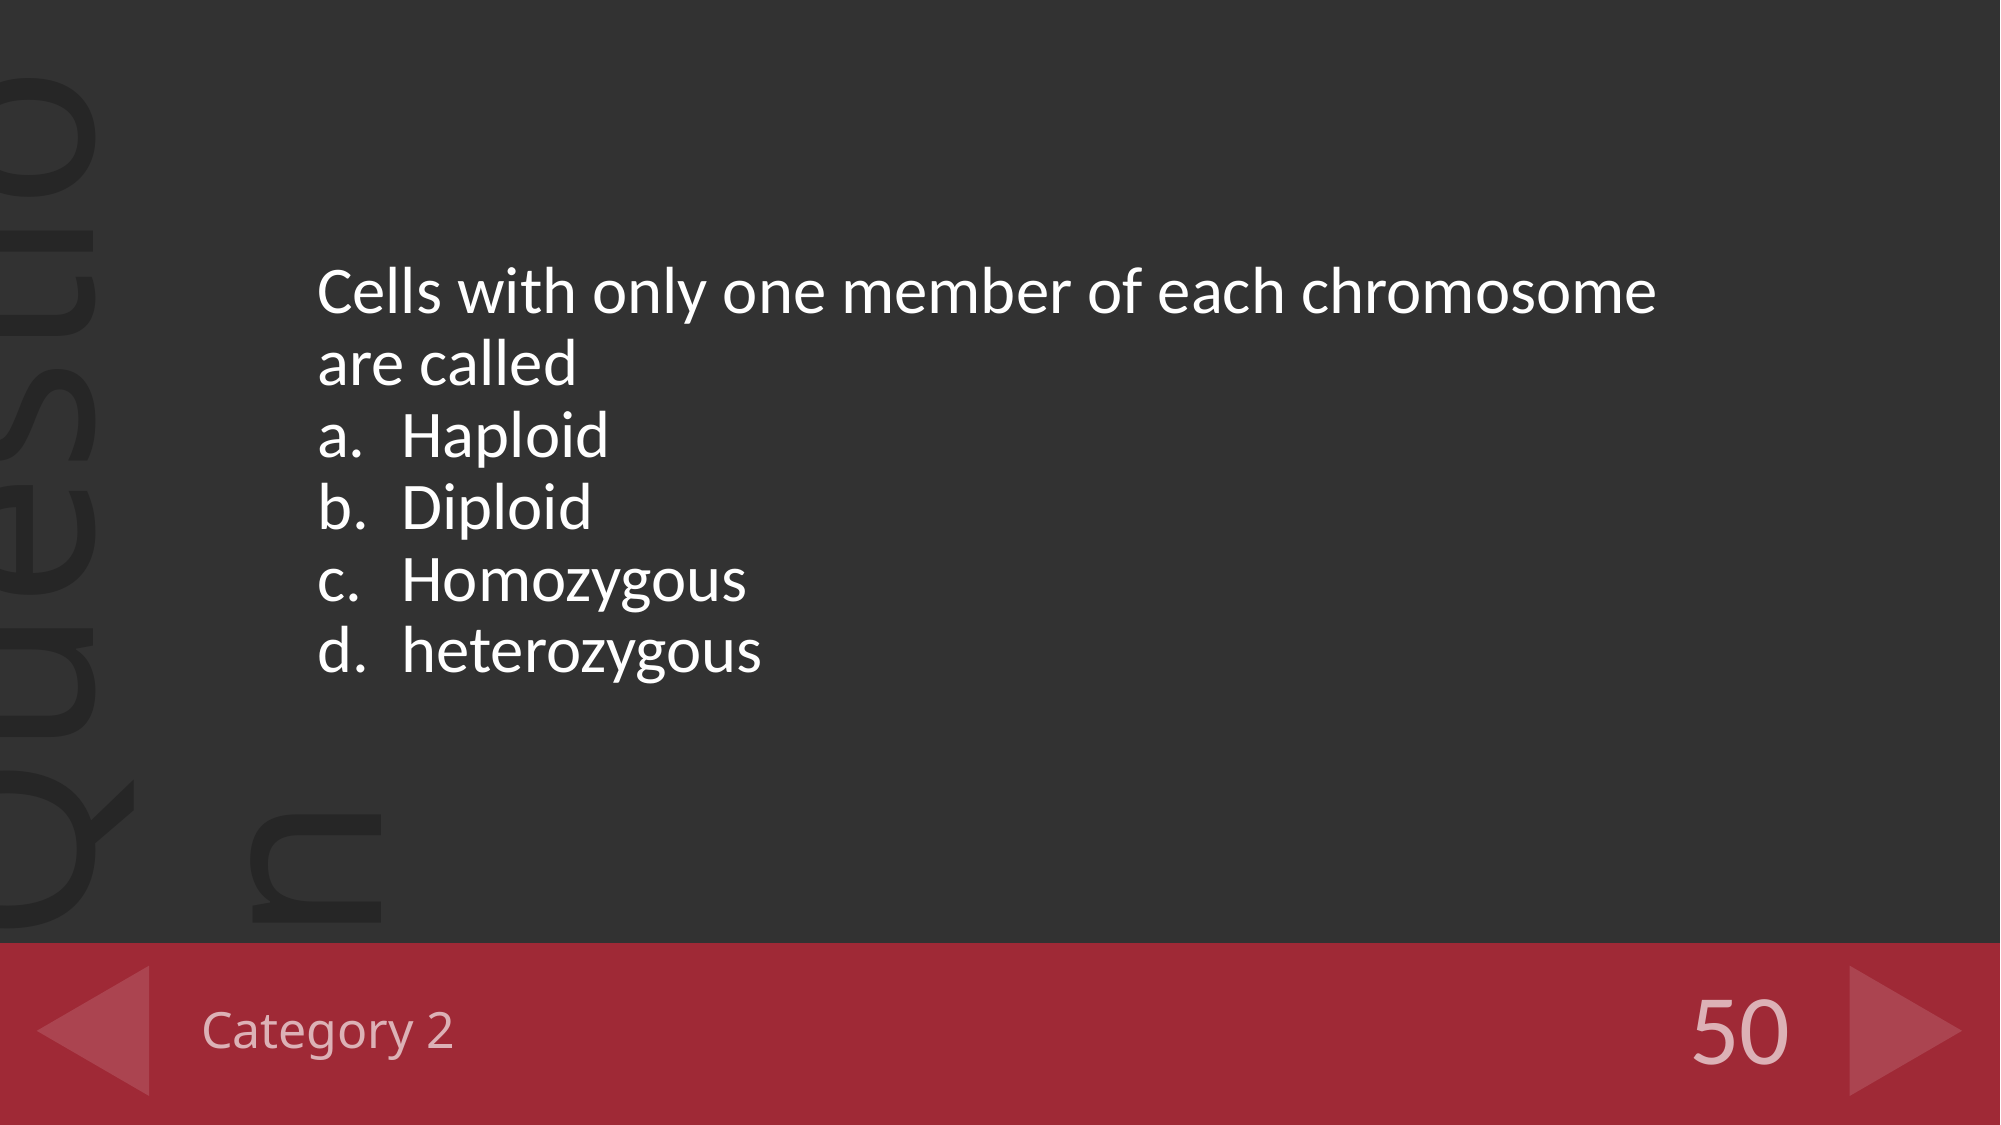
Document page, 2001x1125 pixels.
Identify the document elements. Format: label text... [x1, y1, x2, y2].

title Category 2 [185, 967, 1494, 1097]
list 50 [1494, 967, 1806, 1097]
list Cells with only one member of each chromosome are called Haploid Diploid Homozygous heterozygous [302, 307, 1760, 636]
